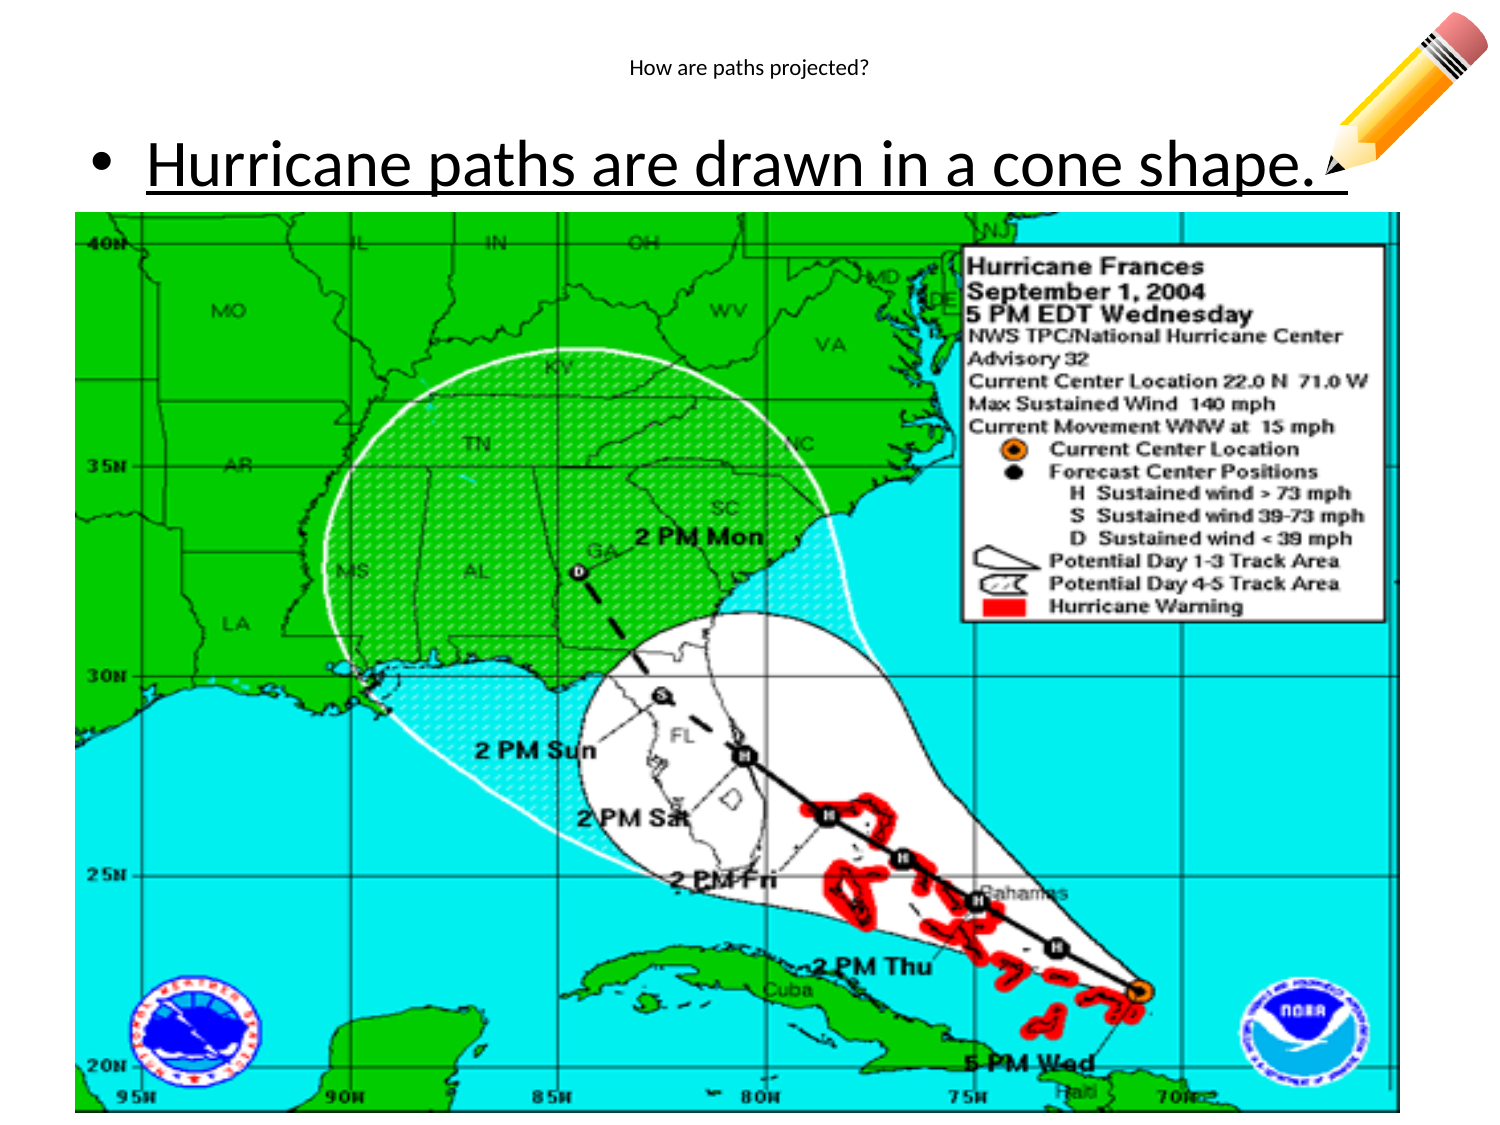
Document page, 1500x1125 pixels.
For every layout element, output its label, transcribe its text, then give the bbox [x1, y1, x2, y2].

picture [74, 212, 1401, 1113]
title How are paths projected? [75, 45, 1319, 88]
picture [1324, 12, 1488, 176]
list Hurricane paths are drawn in a cone shape. [75, 112, 1425, 1005]
